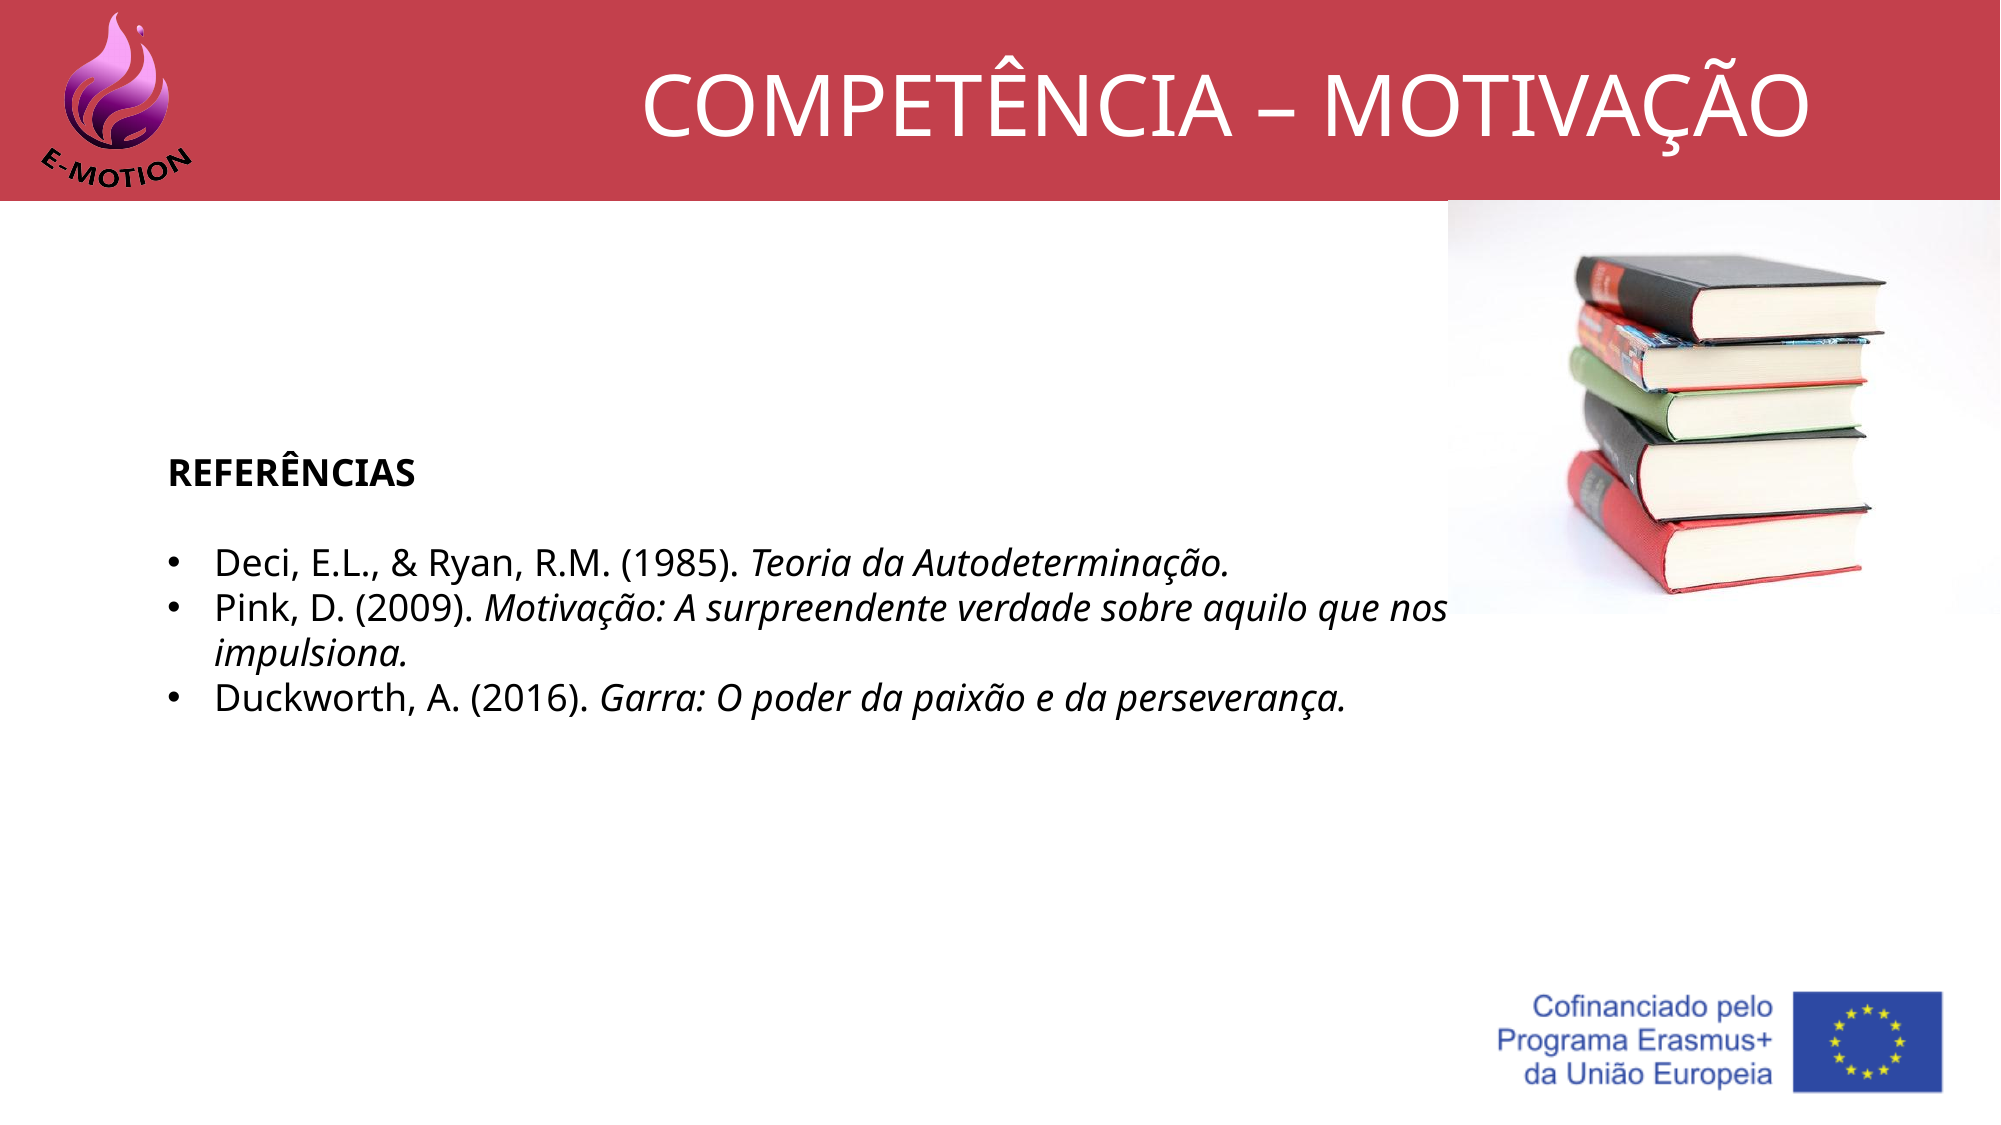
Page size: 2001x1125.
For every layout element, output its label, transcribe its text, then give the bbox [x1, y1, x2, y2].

text_box COMPETÊNCIA – MOTIVAÇÃO [257, 55, 1830, 192]
picture [0, 0, 253, 247]
picture [1448, 200, 2000, 614]
text_box REFERÊNCIAS Deci, E.L., & Ryan, R.M. (1985). Teoria da Autodeterminação. Pink, D. (2009). Motivação: A surpreendente verdade sobre aquilo que nos impulsiona. Duckworth, A. (2016). Garra: O poder da paixão e da perseverança. [152, 441, 1518, 727]
picture [1396, 955, 2000, 1125]
